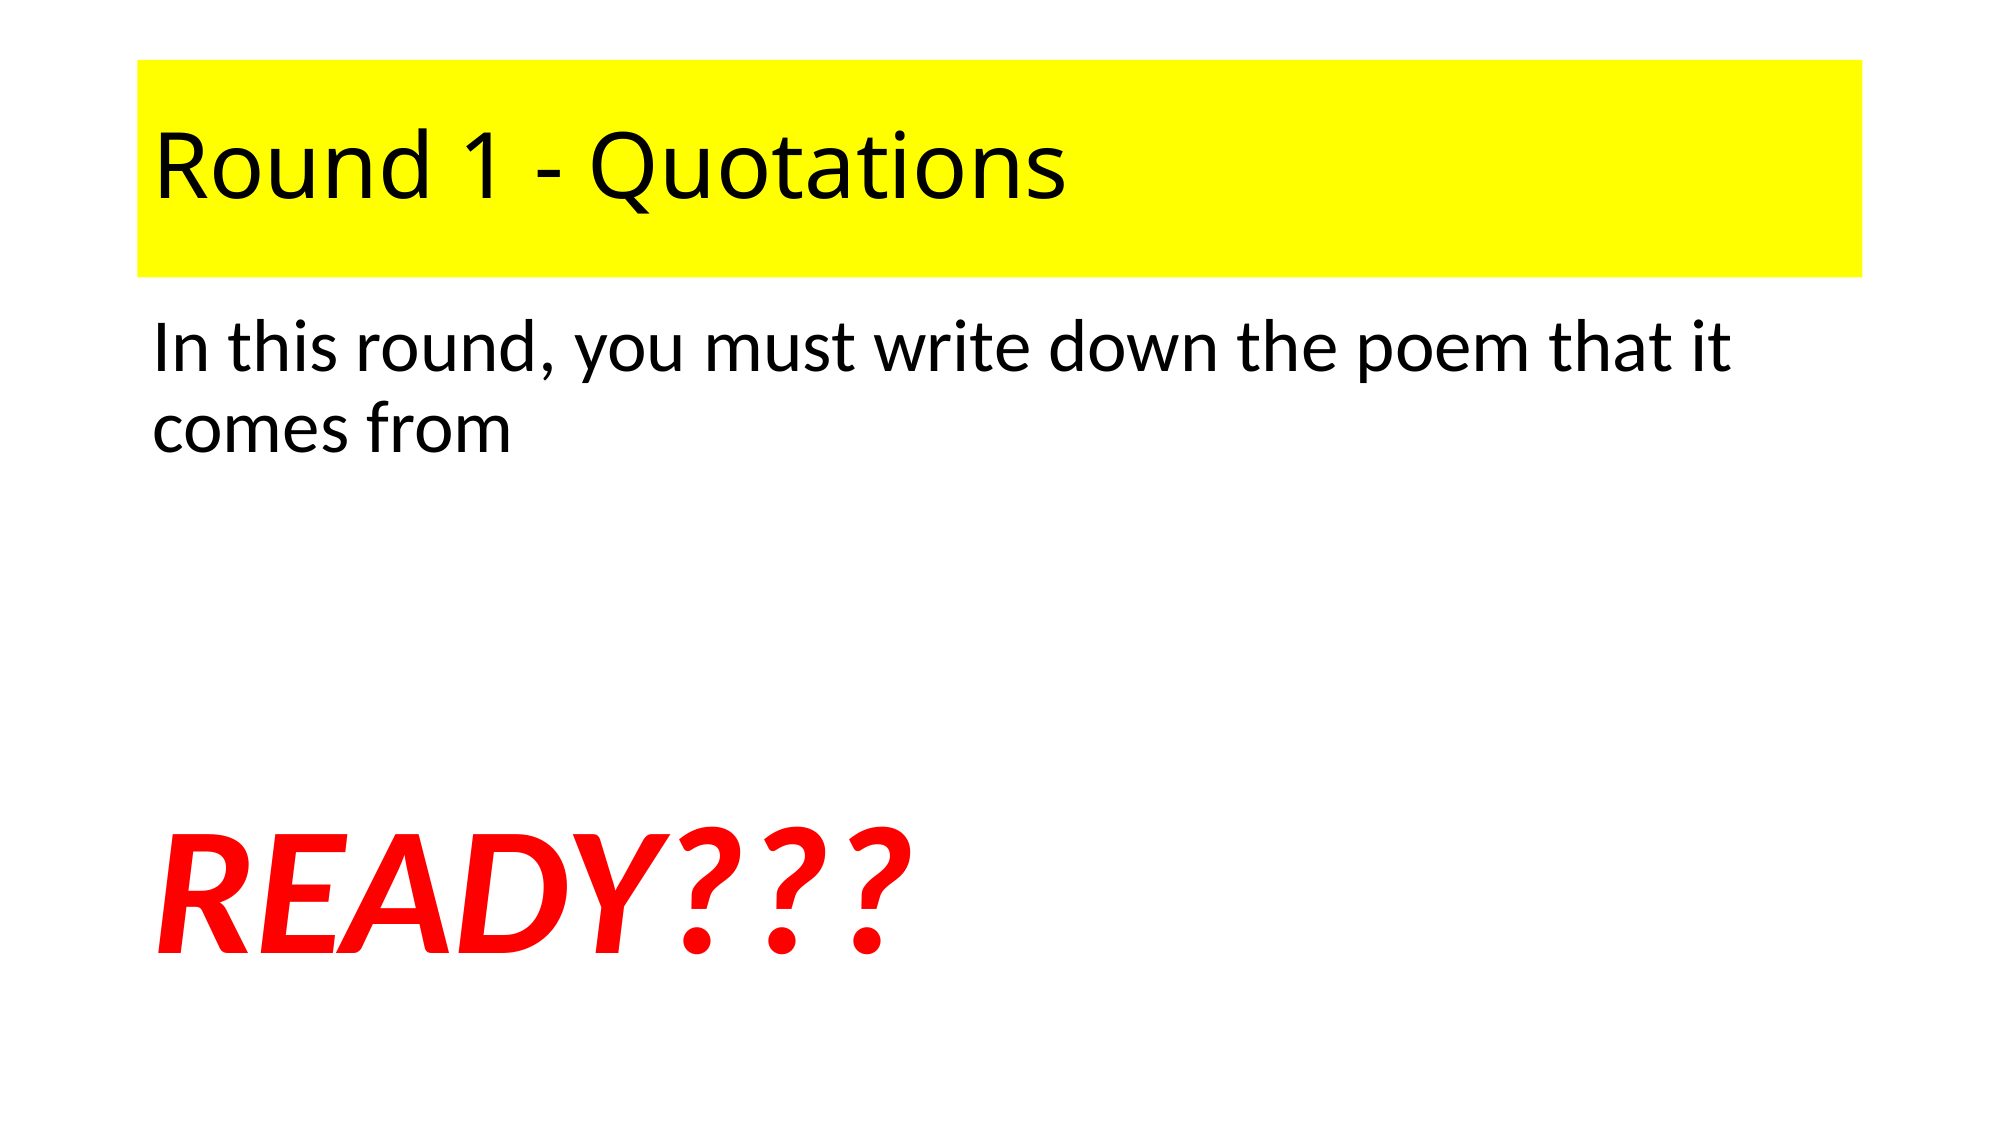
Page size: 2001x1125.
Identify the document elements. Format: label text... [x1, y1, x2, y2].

title Round 1 - Quotations [137, 59, 1863, 278]
list In this round, you must write down the poem that it comes from READY??? [137, 299, 1863, 1014]
